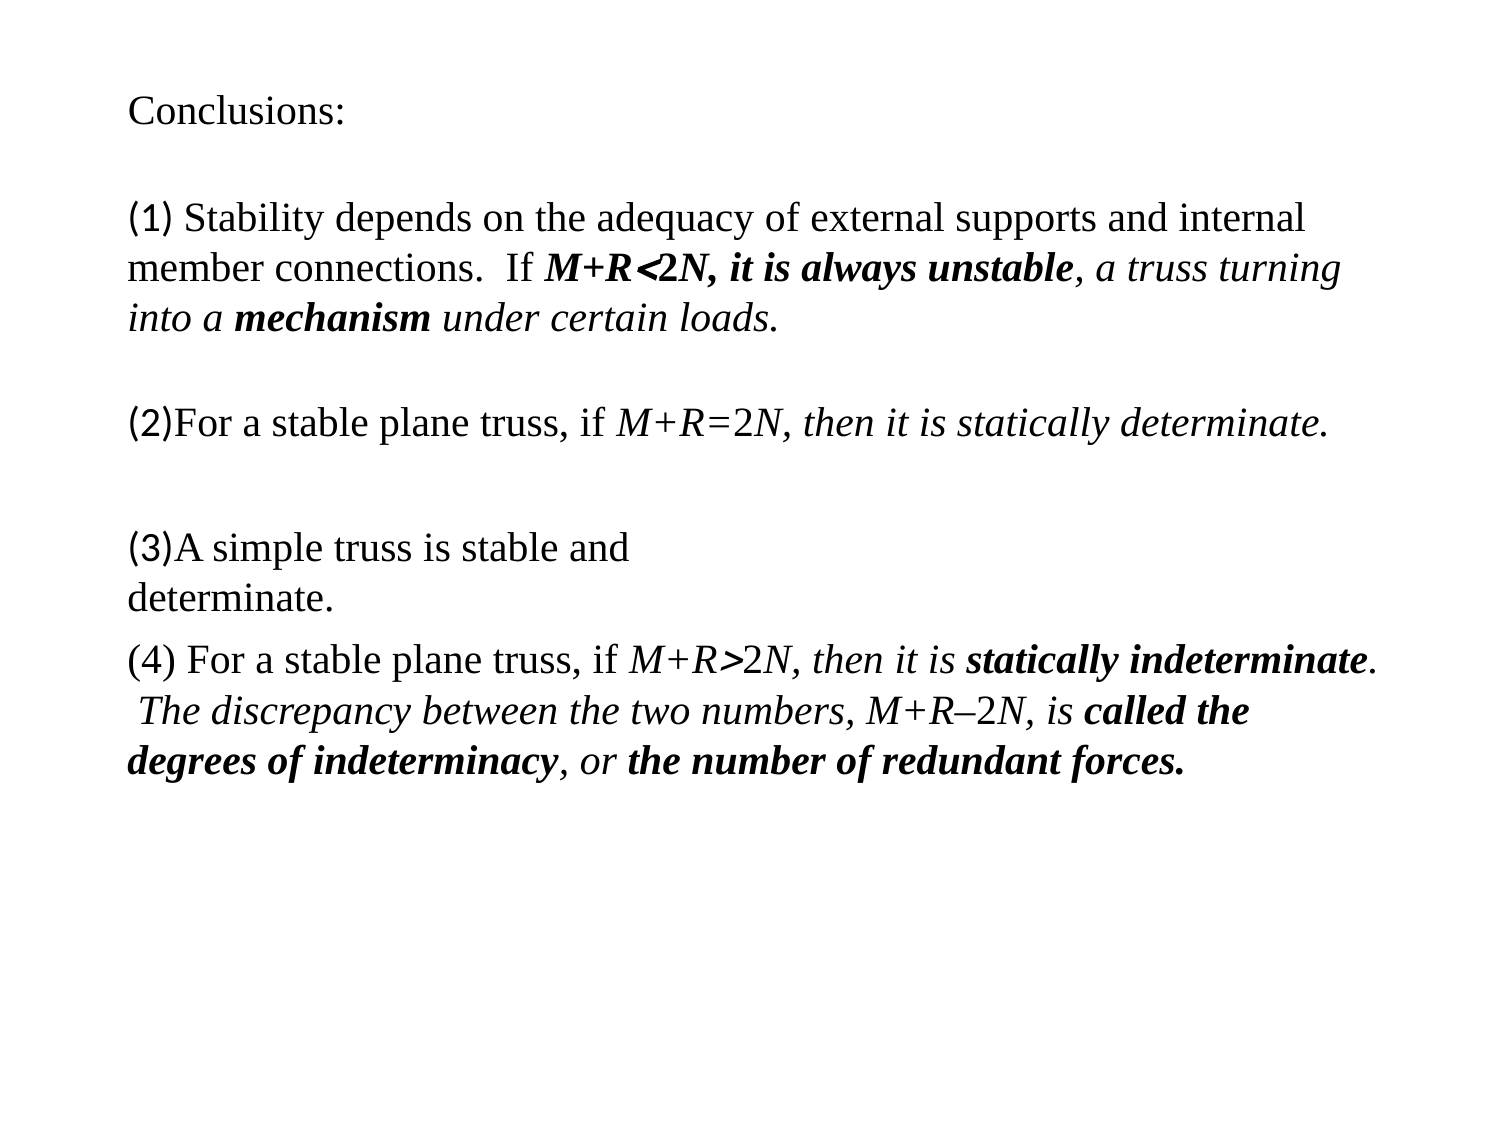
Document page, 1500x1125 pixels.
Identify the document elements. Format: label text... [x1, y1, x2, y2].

text_box Conclusions: [113, 75, 362, 137]
text_box (2)For a stable plane truss, if M+R=2N, then it is statically determinate. [112, 387, 1475, 453]
text_box (4) For a stable plane truss, if M+R2N, then it is statically indeterminate. The discrepancy between the two numbers, M+R–2N, is called the degrees of indeterminacy, or the number of redundant forces. [112, 624, 1400, 790]
text_box (1) Stability depends on the adequacy of external supports and internal member connections. If M+R2N, it is always unstable, a truss turning into a mechanism under certain loads. [112, 137, 1425, 348]
text_box (3)A simple truss is stable and determinate. [112, 512, 863, 624]
